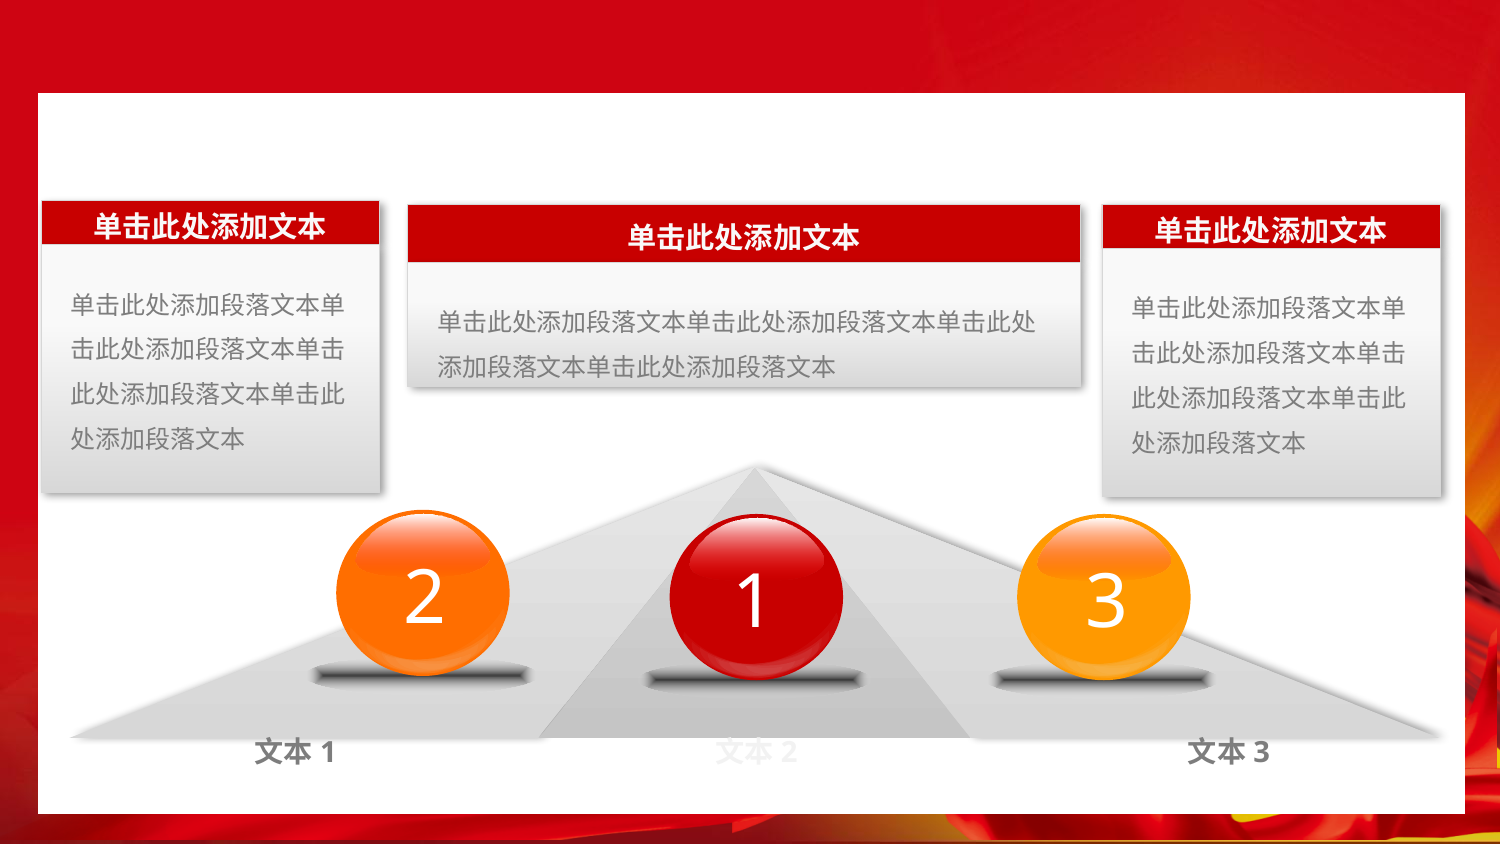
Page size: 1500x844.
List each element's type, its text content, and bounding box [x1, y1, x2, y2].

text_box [538, 468, 971, 777]
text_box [303, 509, 539, 695]
text_box 单击此处添加段落文本单击此处添加段落文本单击此处添加段落文本单击此处添加段落文本 [407, 262, 1081, 387]
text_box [984, 513, 1220, 699]
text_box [68, 467, 1441, 777]
title [0, 45, 1294, 208]
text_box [636, 513, 872, 699]
text_box 单击此处添加段落文本单击此处添加段落文本单击此处添加段落文本单击此处添加段落文本 [1102, 248, 1441, 467]
text_box 单击此处添加段落文本单击此处添加段落文本单击此处添加段落文本单击此处添加段落文本 [41, 244, 380, 493]
text_box 单击此处添加文本 [41, 200, 380, 244]
text_box 单击此处添加文本 [407, 204, 1081, 262]
picture [0, 0, 1500, 844]
text_box 单击此处添加文本 [1101, 204, 1441, 249]
